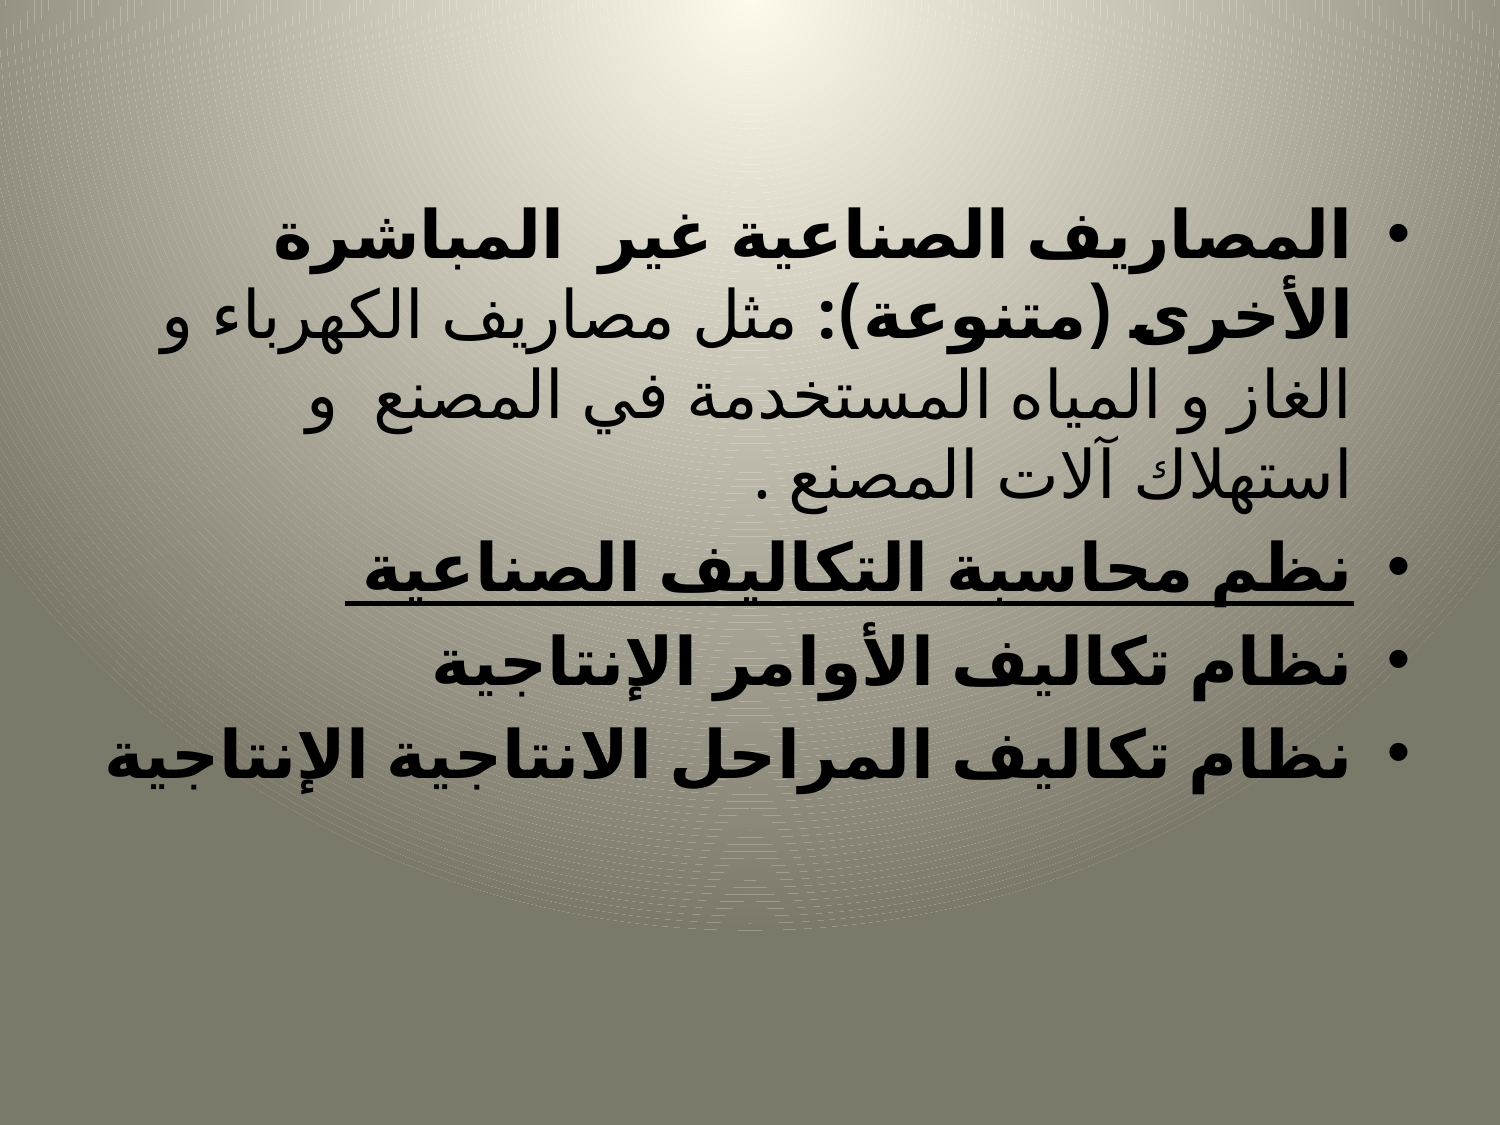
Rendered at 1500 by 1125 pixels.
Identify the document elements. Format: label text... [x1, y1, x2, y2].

list المصاريف الصناعية غير المباشرة الأخرى (متنوعة): مثل مصاريف الكهرباء و الغاز و المياه المستخدمة في المصنع و استهلاك آلات المصنع . نظم محاسبة التكاليف الصناعية نظام تكاليف الأوامر الإنتاجية نظام تكاليف المراحل الانتاجية الإنتاجية [75, 184, 1425, 1005]
